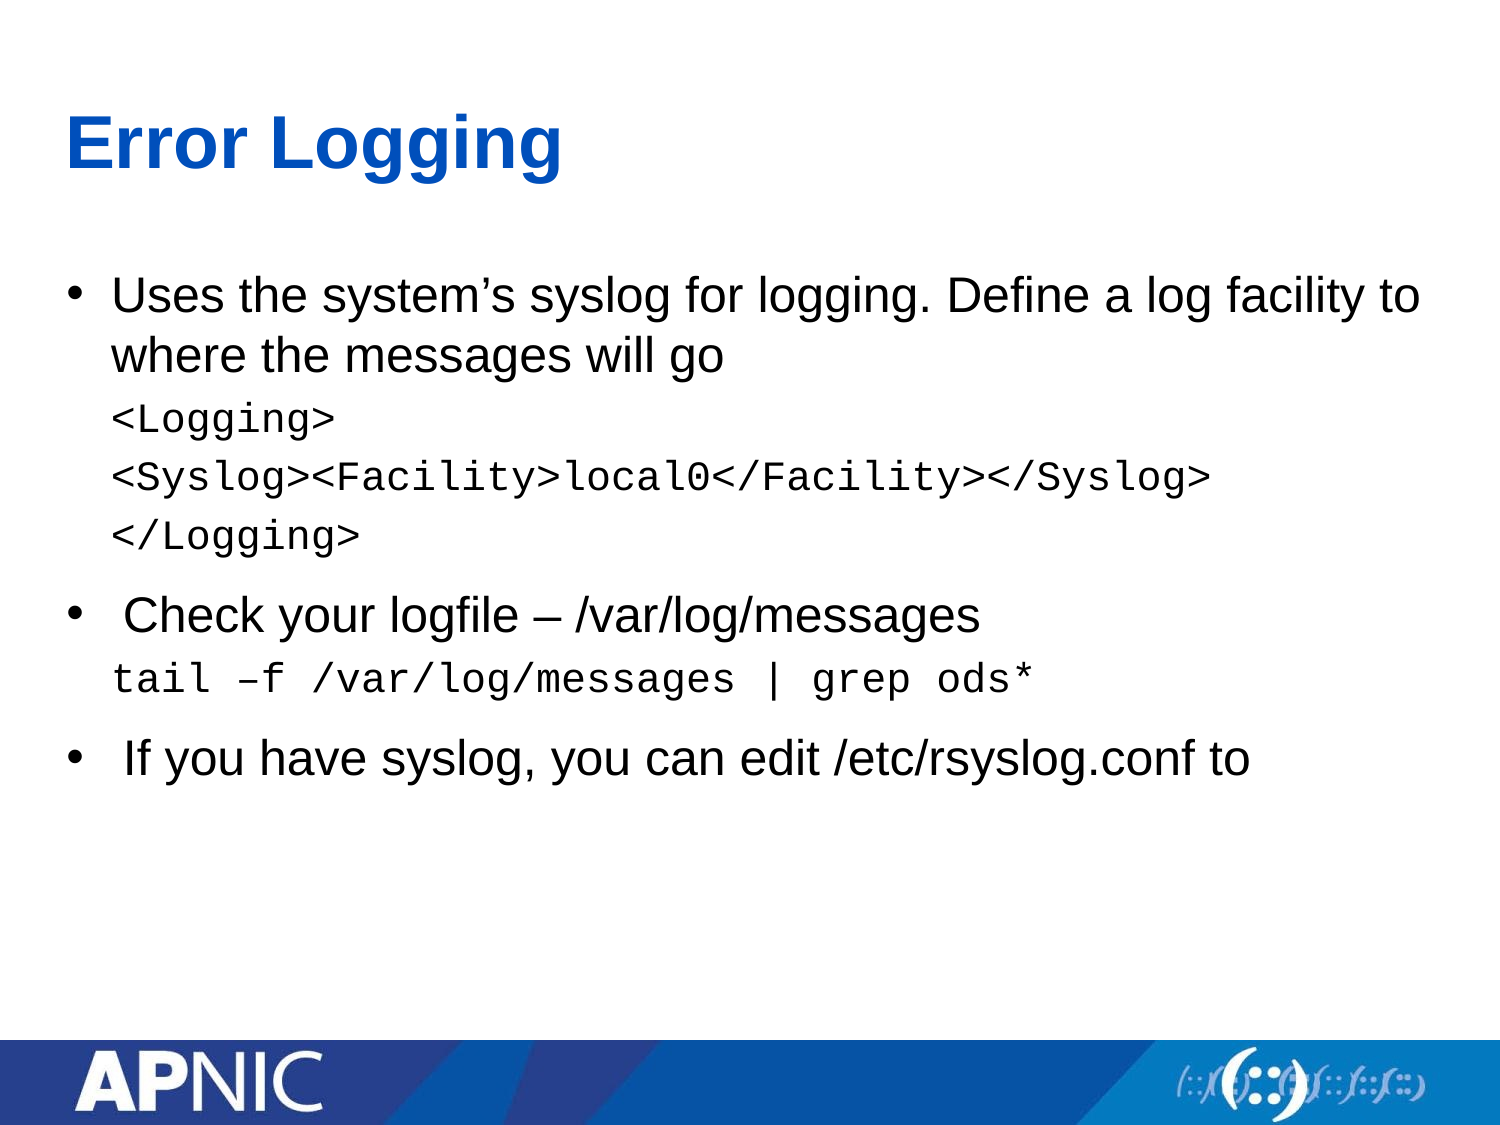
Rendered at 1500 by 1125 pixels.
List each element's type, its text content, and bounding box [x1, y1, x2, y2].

picture [0, 1040, 1500, 1125]
title Error Logging [64, 45, 1436, 233]
list Uses the system’s syslog for logging. Define a log facility to where the messages will go <Logging> <Syslog><Facility>local0</Facility></Syslog> </Logging> Check your logfile – /var/log/messages tail –f /var/log/messages | grep ods* If you have syslog, you can edit /etc/rsyslog.conf to [66, 262, 1437, 1012]
